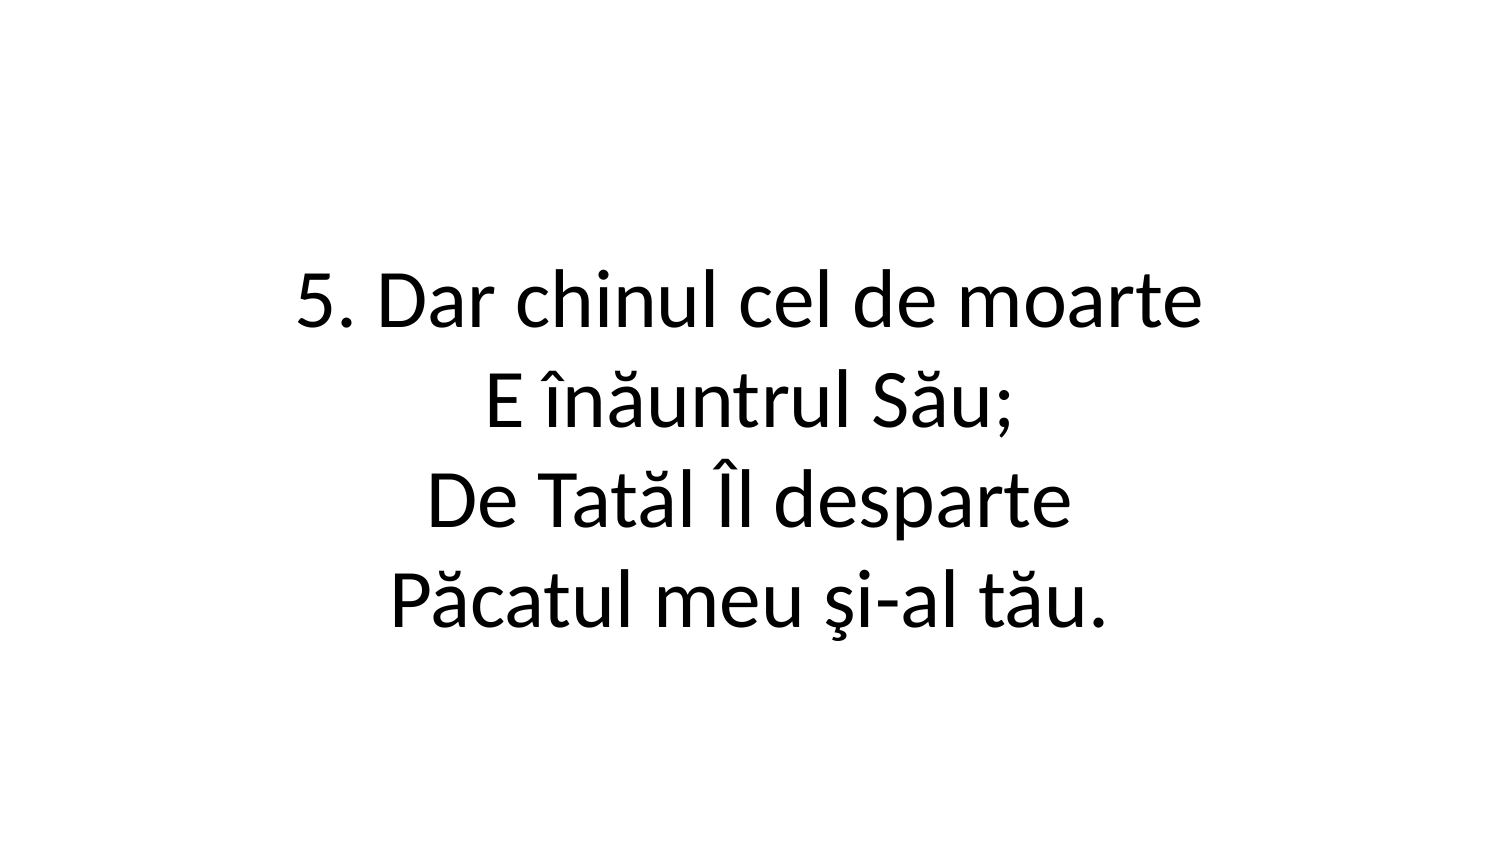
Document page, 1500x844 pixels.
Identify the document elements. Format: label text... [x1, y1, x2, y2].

text_box 5. Dar chinul cel de moarte E înăuntrul Său; De Tatăl Îl desparte Păcatul meu şi-al tău. [279, 192, 1221, 652]
